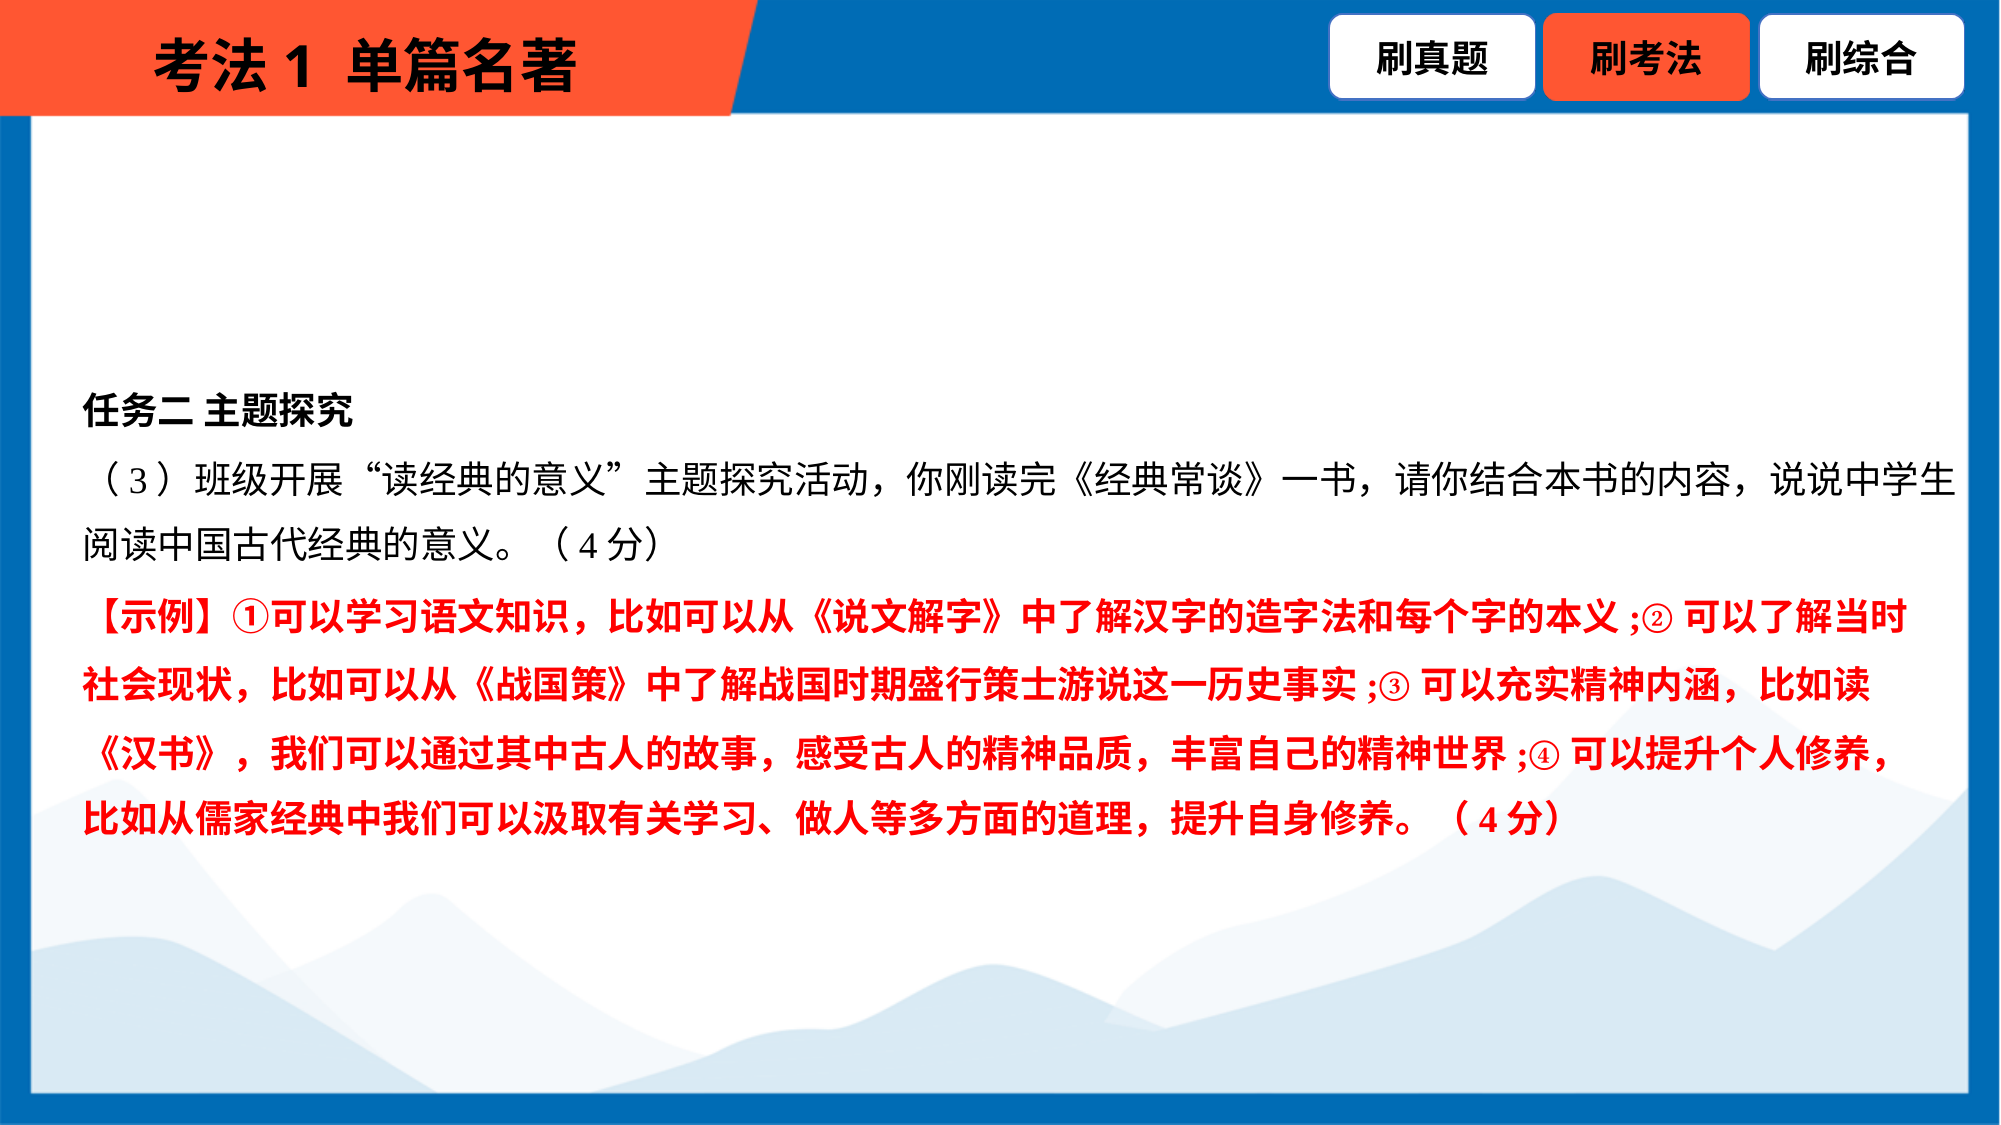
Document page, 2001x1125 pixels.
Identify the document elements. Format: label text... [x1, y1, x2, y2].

picture [0, 0, 2000, 1125]
text_box 【示例】①可以学习语文知识，比如可以从《说文解字》中了解汉字的造字法和每个字的本义;②可以了解当时 社会现状，比如可以从《战国策》中了解战国时期盛行策士游说这一历史事实;③可以充实精神内涵，比如读 《汉书》，我们可以通过其中古人的故事，感受古人的精神品质，丰富自己的精神世界;④可以提升个人修养， 比如从儒家经典中我们可以汲取有关学习、做人等多方面的道理，提升自身修养。（4分） [82, 568, 1917, 834]
text_box （3）班级开展“读经典的意义”主题探究活动，你刚读完《经典常谈》一书，请你结合本书的内容，说说中学生 阅读中国古代经典的意义。（4分） [82, 432, 1917, 560]
text_box 任务二 主题探究 [82, 366, 1917, 425]
